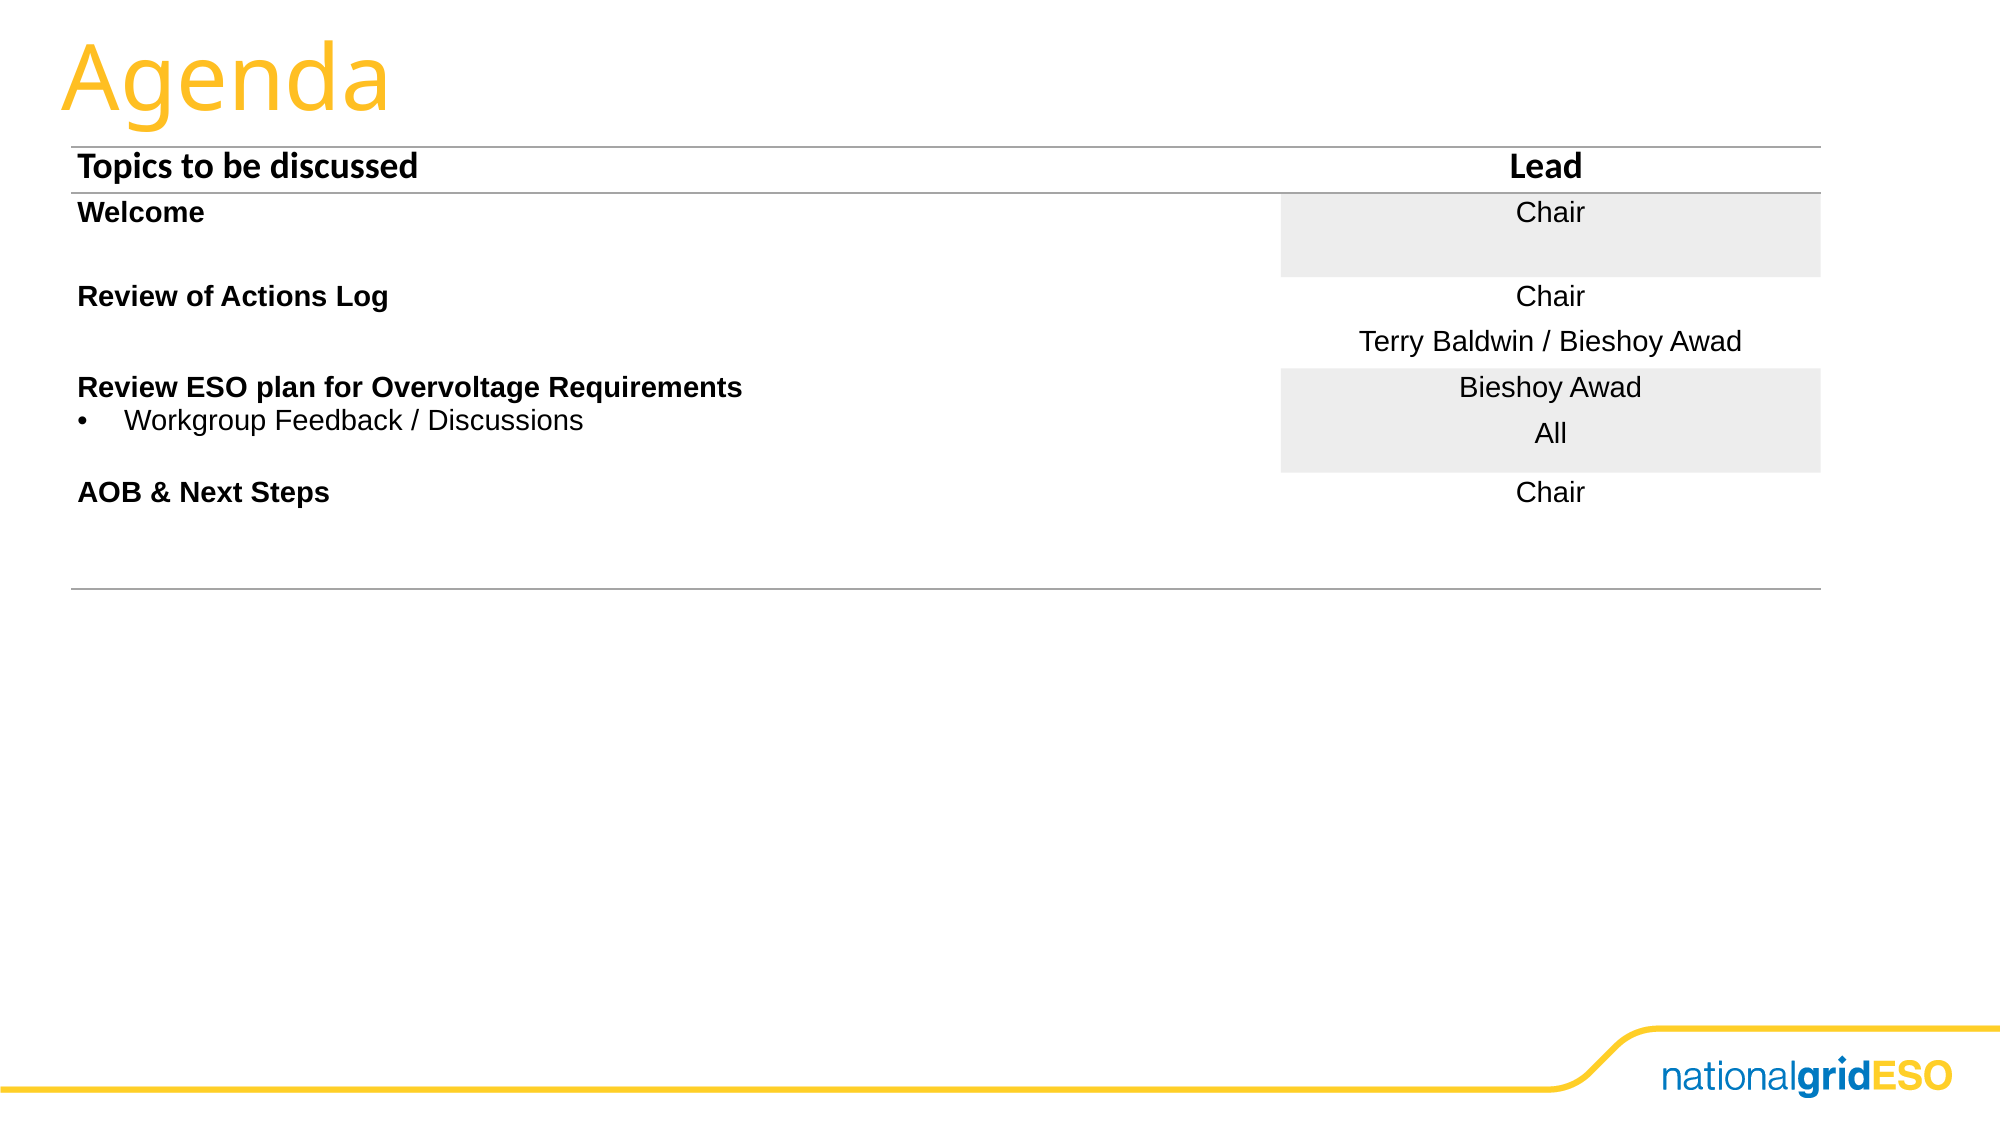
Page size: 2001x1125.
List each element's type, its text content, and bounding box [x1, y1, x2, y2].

table_header Lead [1281, 148, 1821, 192]
table_cell Review ESO plan for Overvoltage Requirements Workgroup Feedback / Discussions [71, 368, 1281, 473]
picture [0, 1024, 2000, 1125]
table_cell Chair [1281, 473, 1821, 588]
table_cell Welcome [71, 194, 1281, 277]
table_cell AOB & Next Steps [71, 473, 1281, 588]
table_cell Chair [1281, 194, 1821, 277]
table_cell Review of Actions Log [71, 277, 1281, 368]
table_cell Bieshoy Awad All [1281, 368, 1821, 473]
table_header Topics to be discussed [71, 148, 1281, 192]
table_cell Chair Terry Baldwin / Bieshoy Awad [1281, 277, 1821, 368]
title Agenda [46, 23, 1868, 128]
